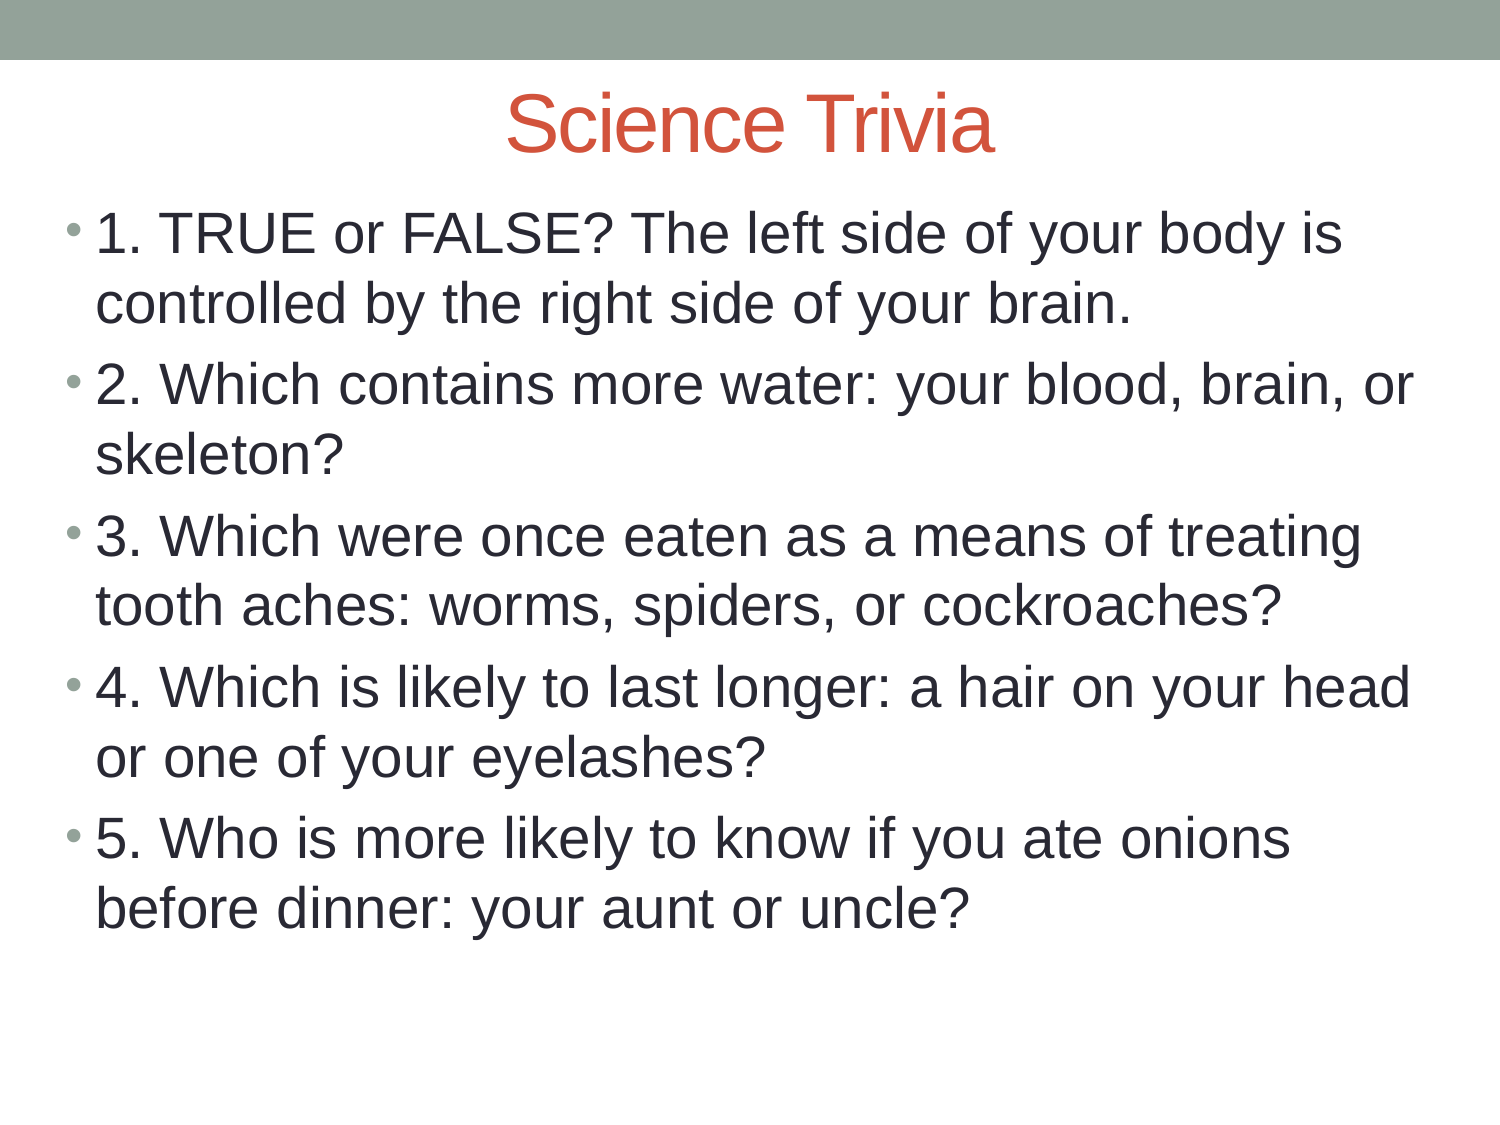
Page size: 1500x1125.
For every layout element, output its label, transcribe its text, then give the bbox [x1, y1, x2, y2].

list 1. TRUE or FALSE? The left side of your body is controlled by the right side of your brain. 2. Which contains more water: your blood, brain, or skeleton? 3. Which were once eaten as a means of treating tooth aches: worms, spiders, or cockroaches? 4. Which is likely to last longer: a hair on your head or one of your eyelashes? 5. Who is more likely to know if you ate onions before dinner: your aunt or uncle? [50, 187, 1475, 1063]
title Science Trivia [75, 37, 1425, 187]
